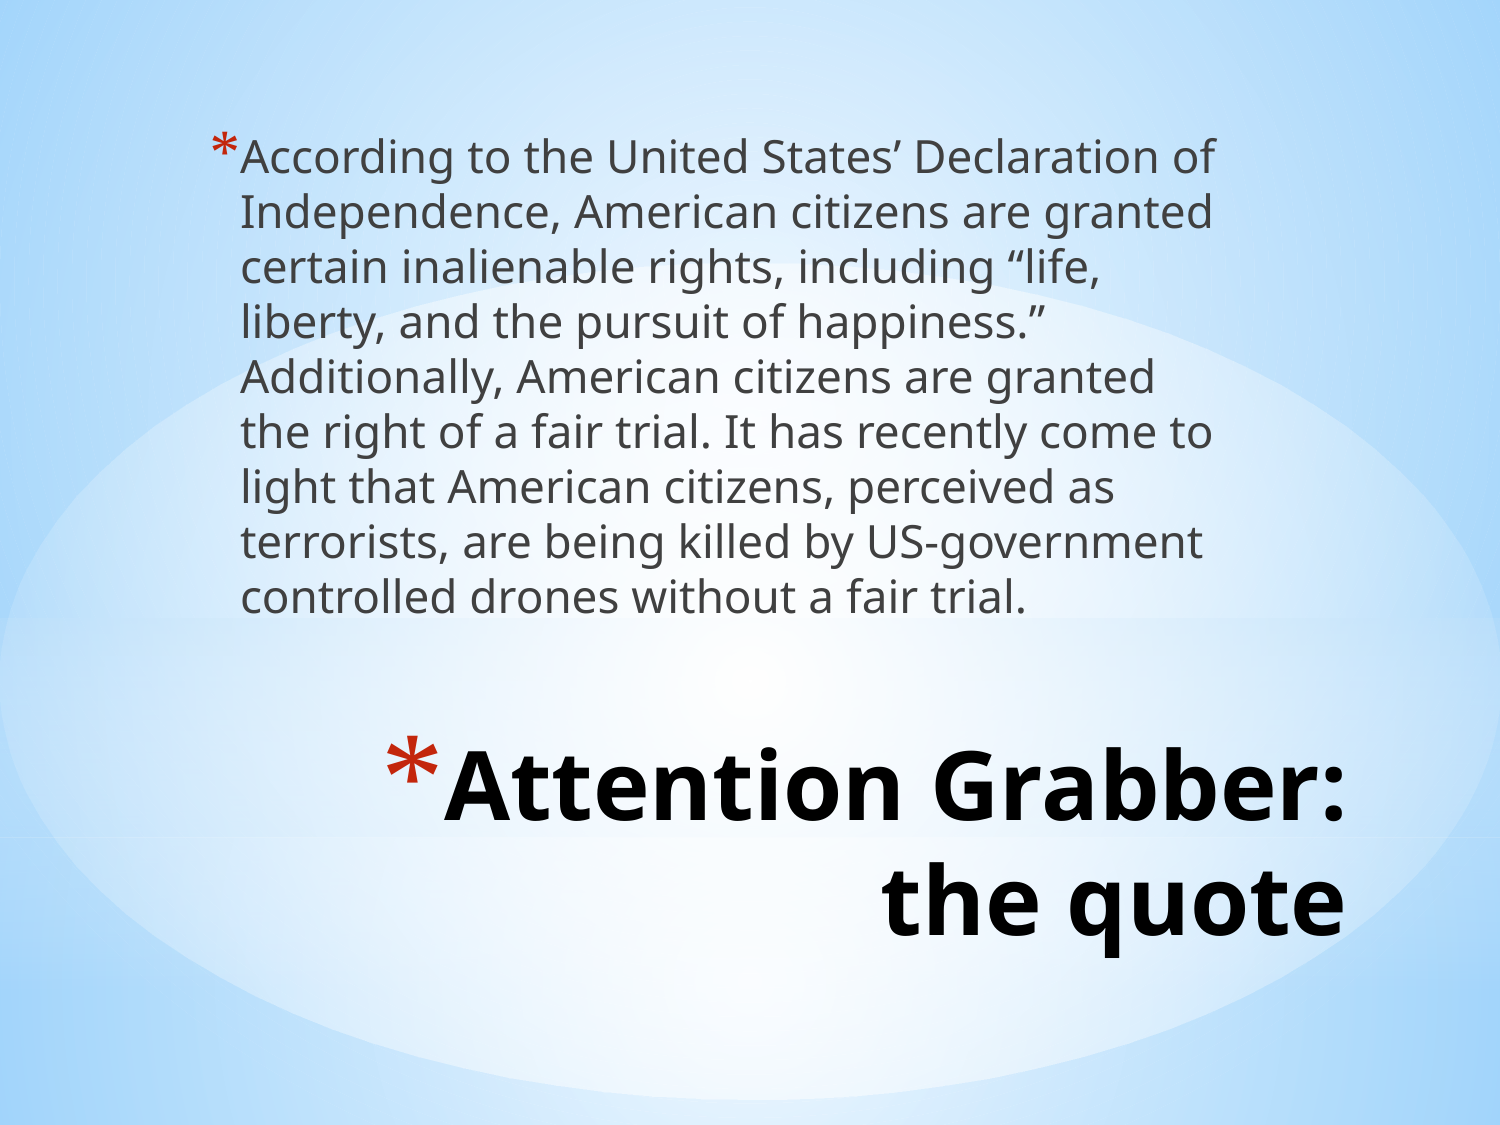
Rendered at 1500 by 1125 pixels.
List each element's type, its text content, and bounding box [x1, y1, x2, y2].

title Attention Grabber: the quote [294, 717, 1363, 905]
list According to the United States’ Declaration of Independence, American citizens are granted certain inalienable rights, including “life, liberty, and the pursuit of happiness.” Additionally, American citizens are granted the right of a fair trial. It has recently come to light that American citizens, perceived as terrorists, are being killed by US-government controlled drones without a fair trial. [187, 120, 1238, 690]
